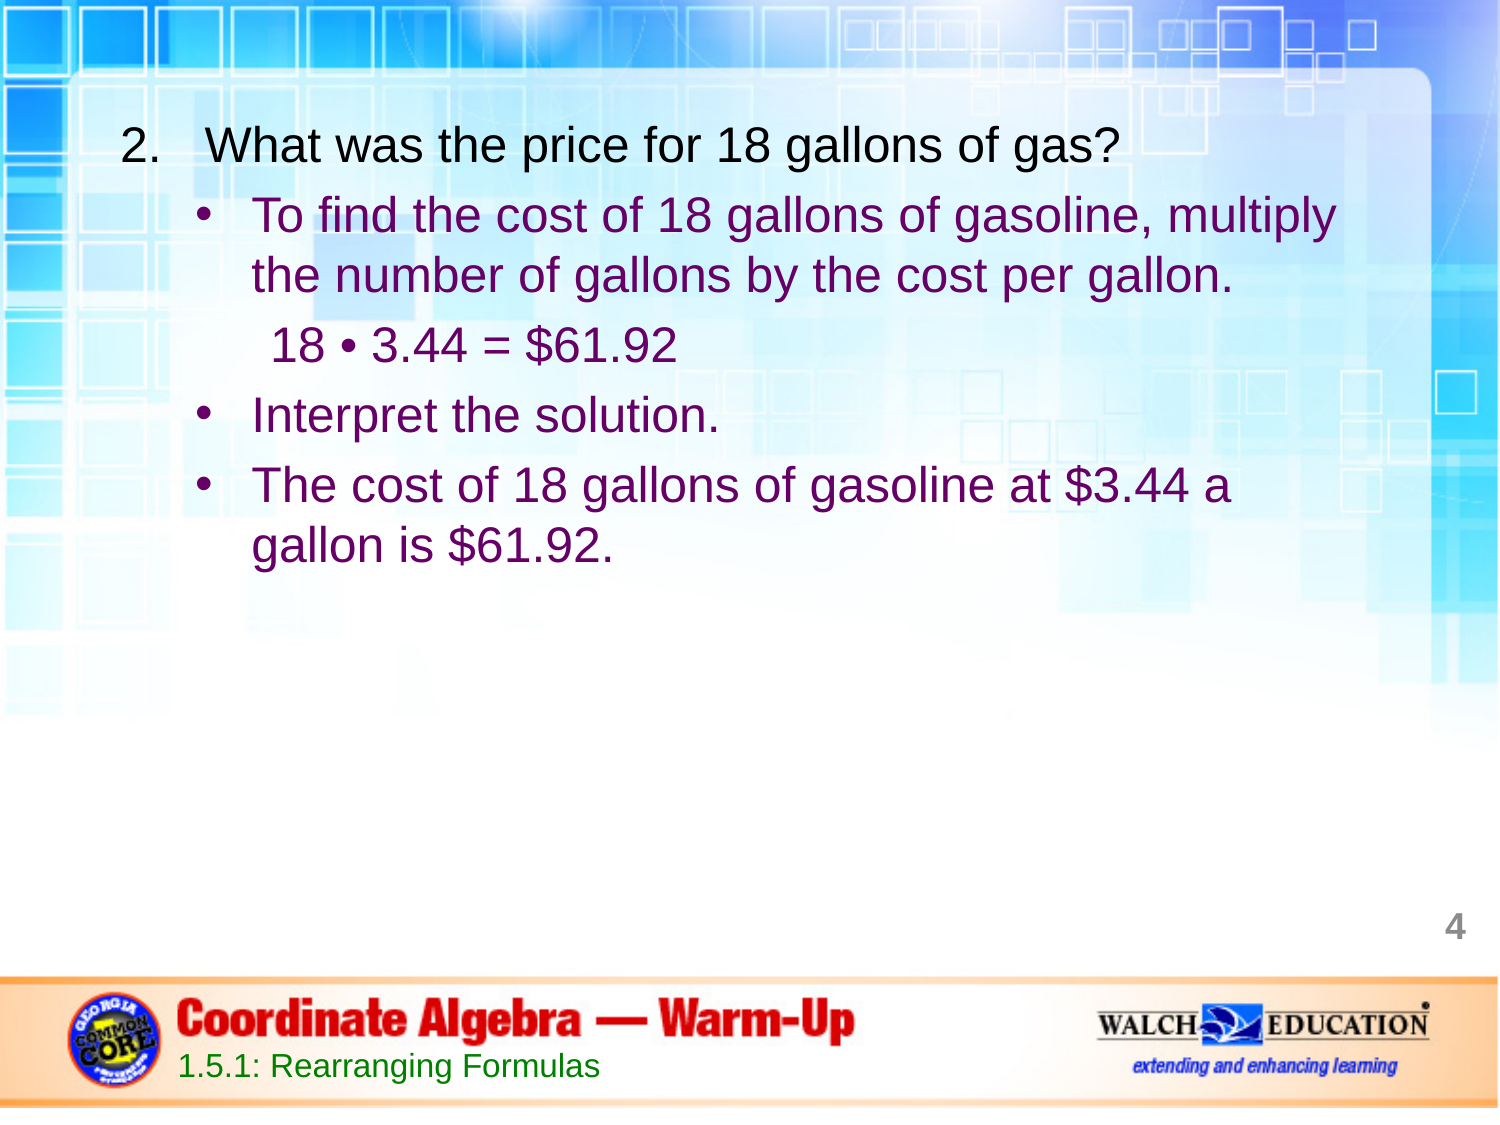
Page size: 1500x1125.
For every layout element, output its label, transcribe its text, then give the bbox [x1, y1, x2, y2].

list 1.5.1: Rearranging Formulas [162, 1036, 1070, 1080]
slide_number 4 [1361, 901, 1481, 949]
subtitle What was the price for 18 gallons of gas? To find the cost of 18 gallons of gasoline, multiply the number of gallons by the cost per gallon. 18 • 3.44 = $61.92 Interpret the solution. The cost of 18 gallons of gasoline at $3.44 a gallon is $61.92. [105, 105, 1394, 925]
picture [0, 0, 1500, 1108]
